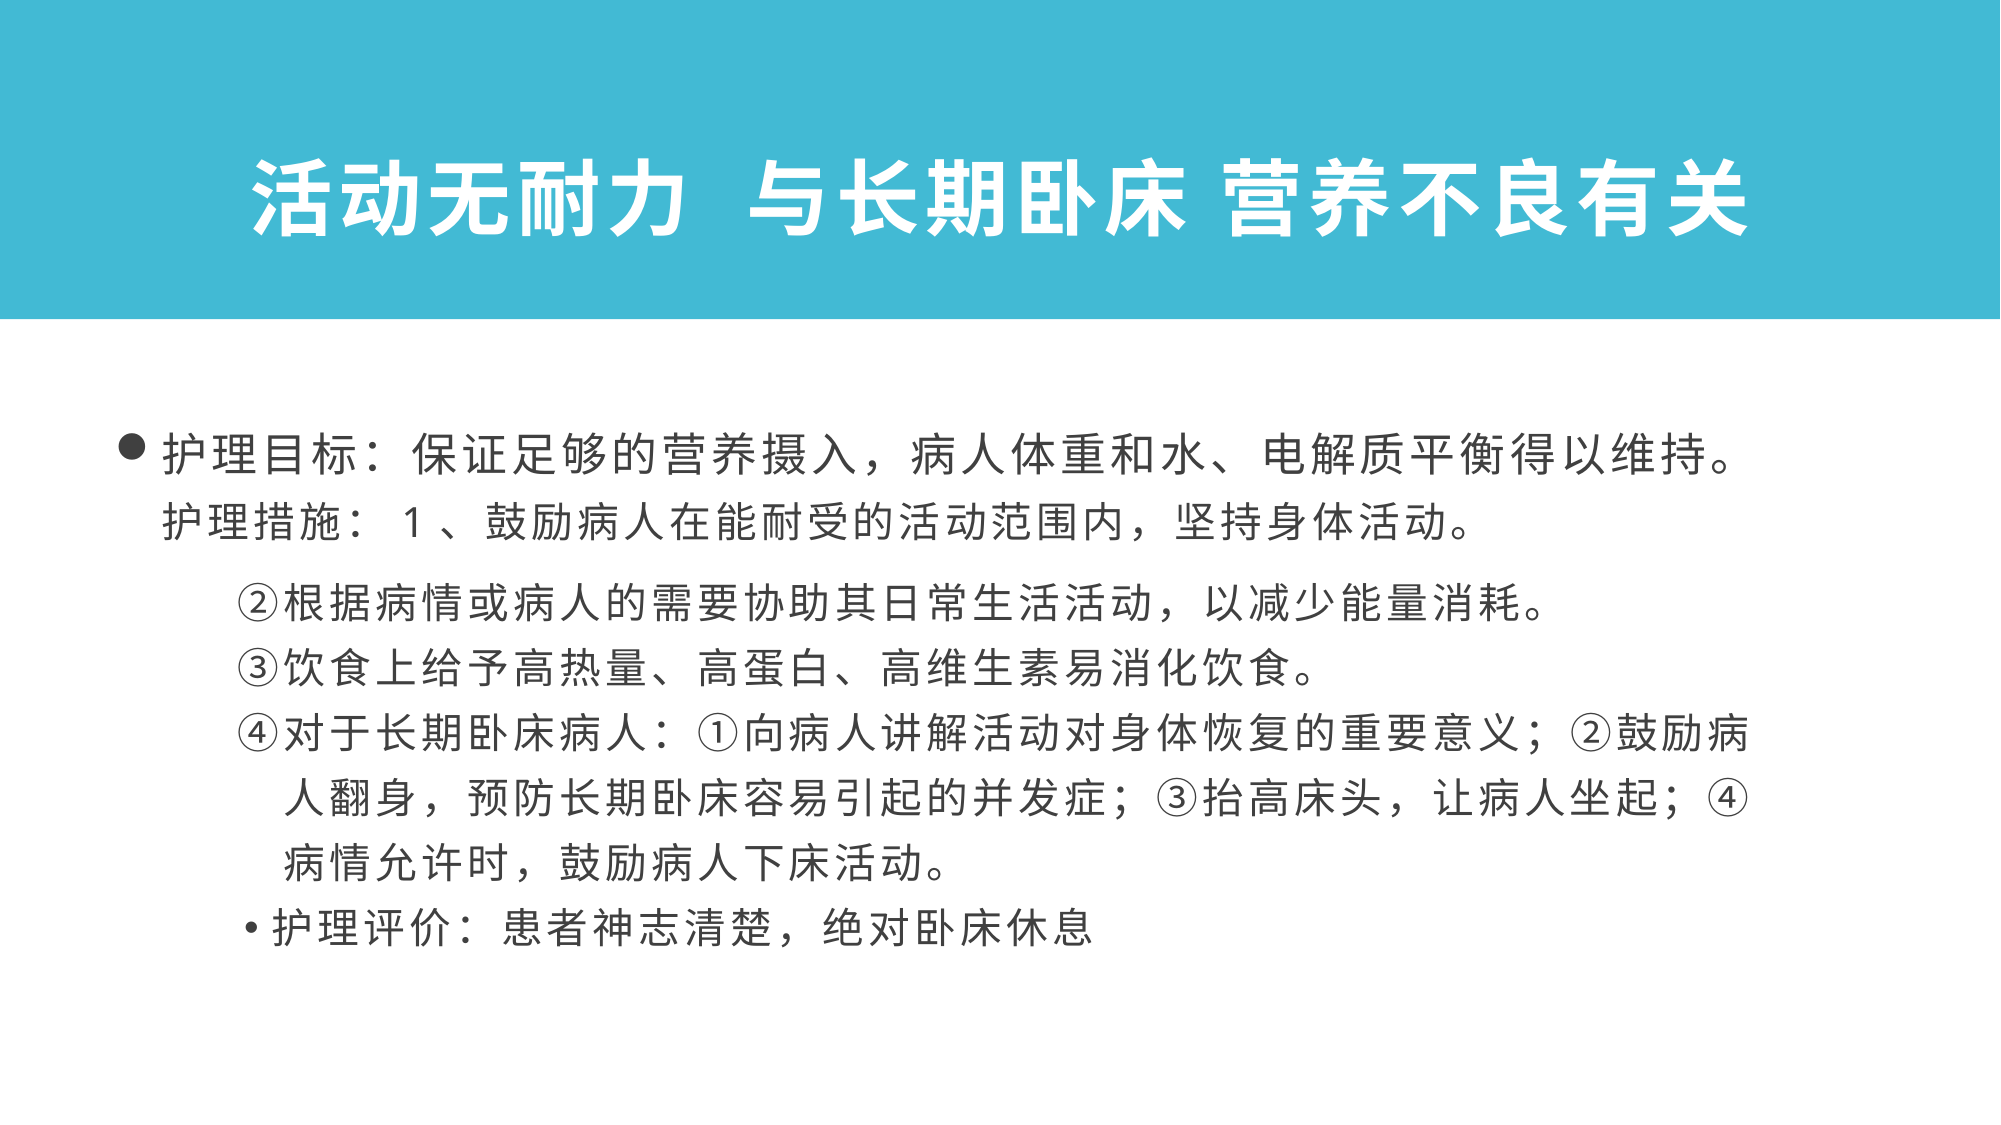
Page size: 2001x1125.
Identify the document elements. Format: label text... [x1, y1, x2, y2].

text_box 活动无耐力 与长期卧床 营养不良有关 [100, 69, 1900, 254]
text_box [0, 0, 2000, 320]
text_box 护理目标：保证足够的营养摄入，病人体重和水、电解质平衡得以维持。 护理措施：1、鼓励病人在能耐受的活动范围内，坚持身体活动。 根据病情或病人的需要协助其日常生活活动，以减少能量消耗。 饮食上给予高热量、高蛋白、高维生素易消化饮食。 对于长期卧床病人：①向病人讲解活动对身体恢复的重要意义；②鼓励病人翻身，预防长期卧床容易引起的并发症；③抬高床头，让病人坐起；④病情允许时，鼓励病人下床活动。 护理评价：患者神志清楚，绝对卧床休息 [99, 397, 1800, 964]
